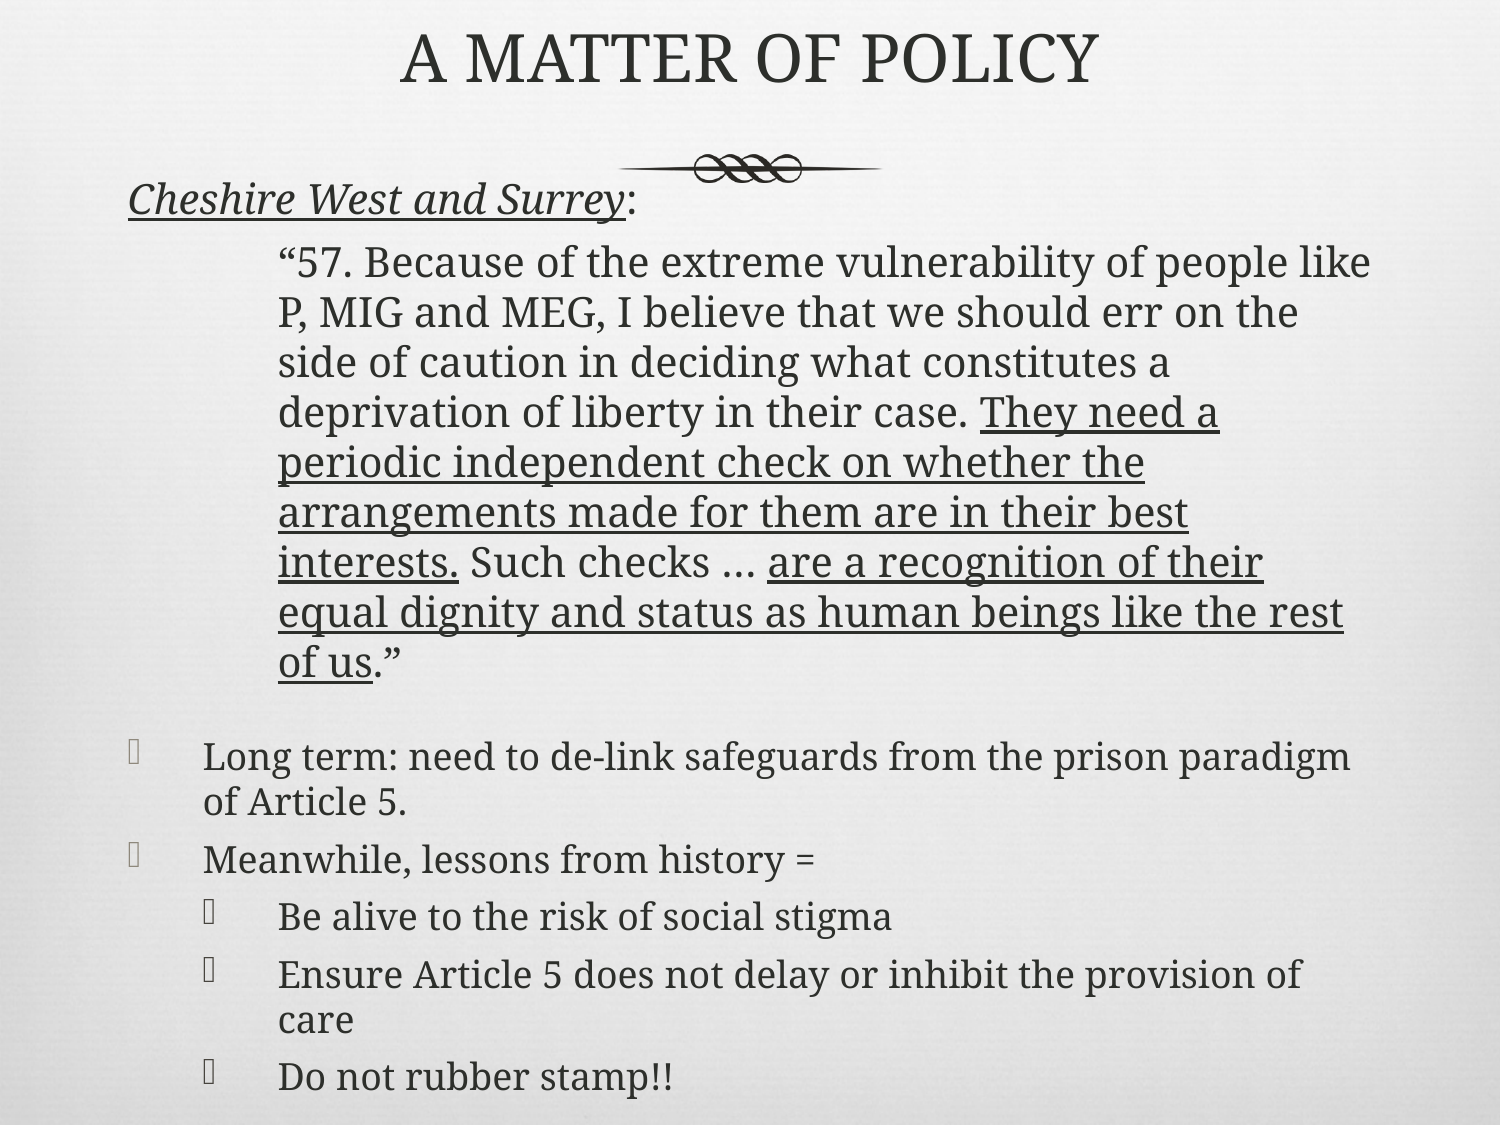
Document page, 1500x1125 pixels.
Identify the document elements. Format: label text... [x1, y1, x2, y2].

title A Matter of Policy [112, 0, 1388, 145]
picture [615, 154, 885, 165]
list Cheshire West and Surrey: “57. Because of the extreme vulnerability of people like P, MIG and MEG, I believe that we should err on the side of caution in deciding what constitutes a deprivation of liberty in their case. They need a periodic independent check on whether the arrangements made for them are in their best interests. Such checks … are a recognition of their equal dignity and status as human beings like the rest of us.” Long term: need to de-link safeguards from the prison paradigm of Article 5. Meanwhile, lessons from history = Be alive to the risk of social stigma Ensure Article 5 does not delay or inhibit the provision of care Do not rubber stamp!! “10 … Legal formalities may be seen as the antithesis of the normalisation which it is the object of both the Mental Health and the Mental Capacity Acts to achieve.” [112, 165, 1388, 1125]
